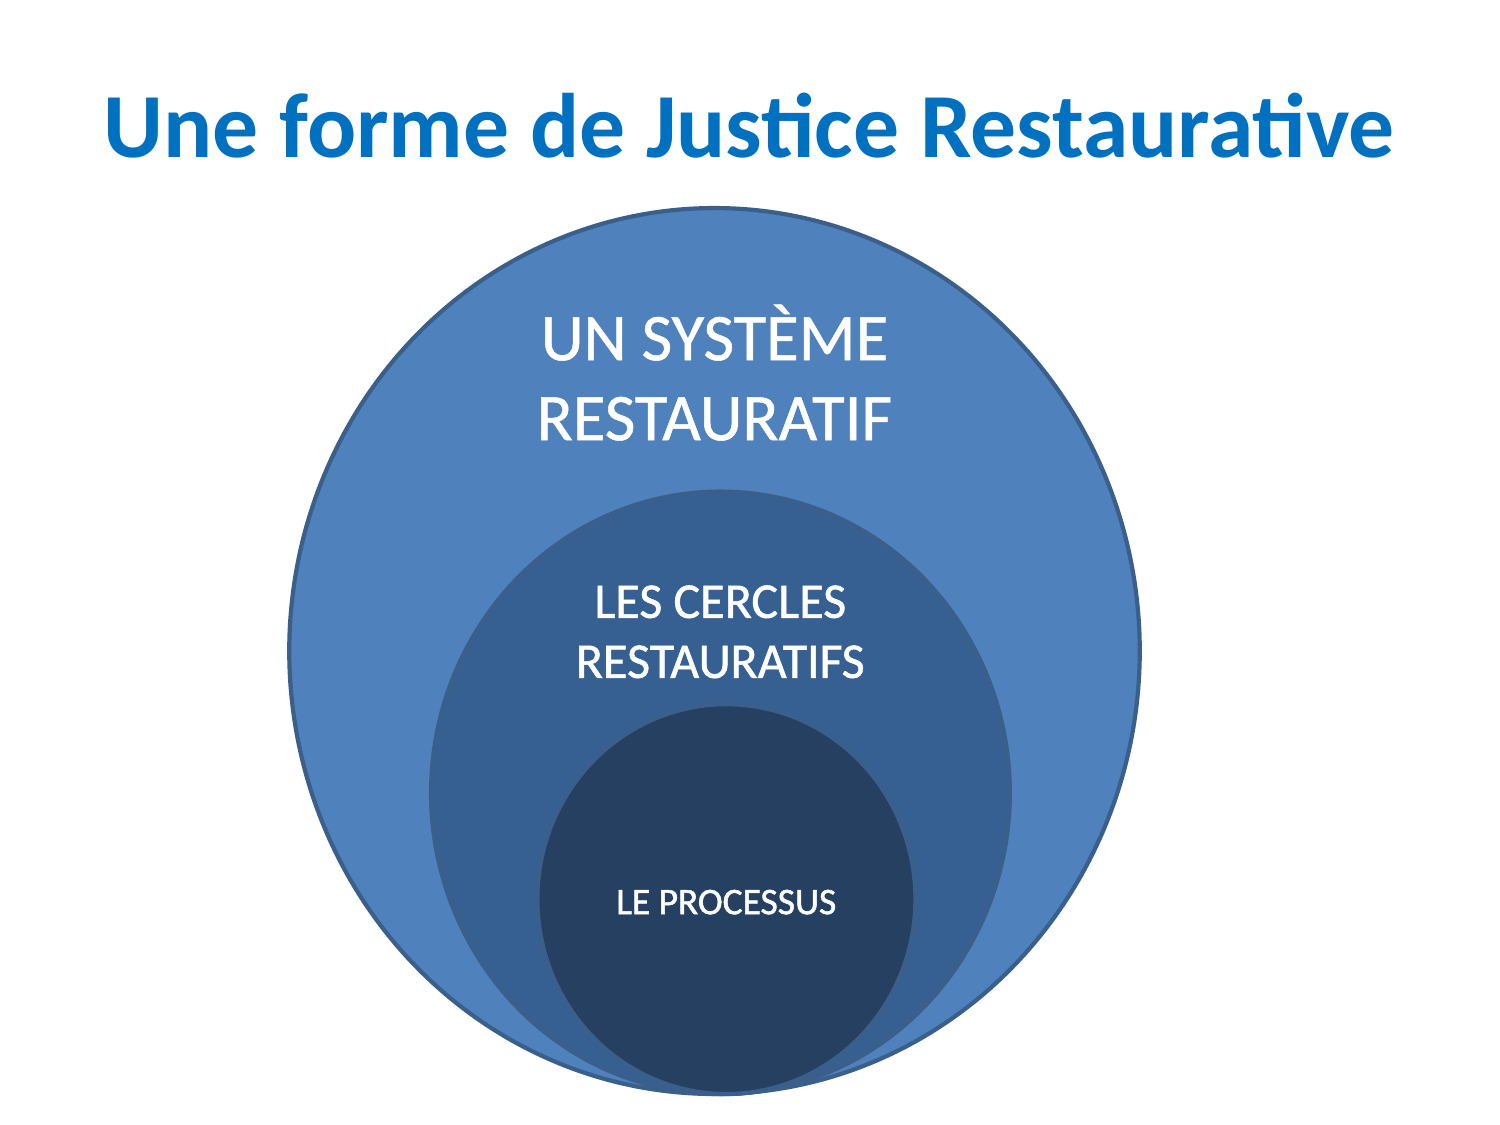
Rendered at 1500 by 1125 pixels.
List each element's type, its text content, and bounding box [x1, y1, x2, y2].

text_box UN SYSTÈME RESTAURATIF [287, 205, 1142, 1096]
title Une forme de Justice Restaurative [0, 0, 1500, 242]
text_box LE PROCESSUS [535, 702, 918, 1097]
text_box LES CERCLES RESTAURATIFS [428, 489, 1012, 1096]
